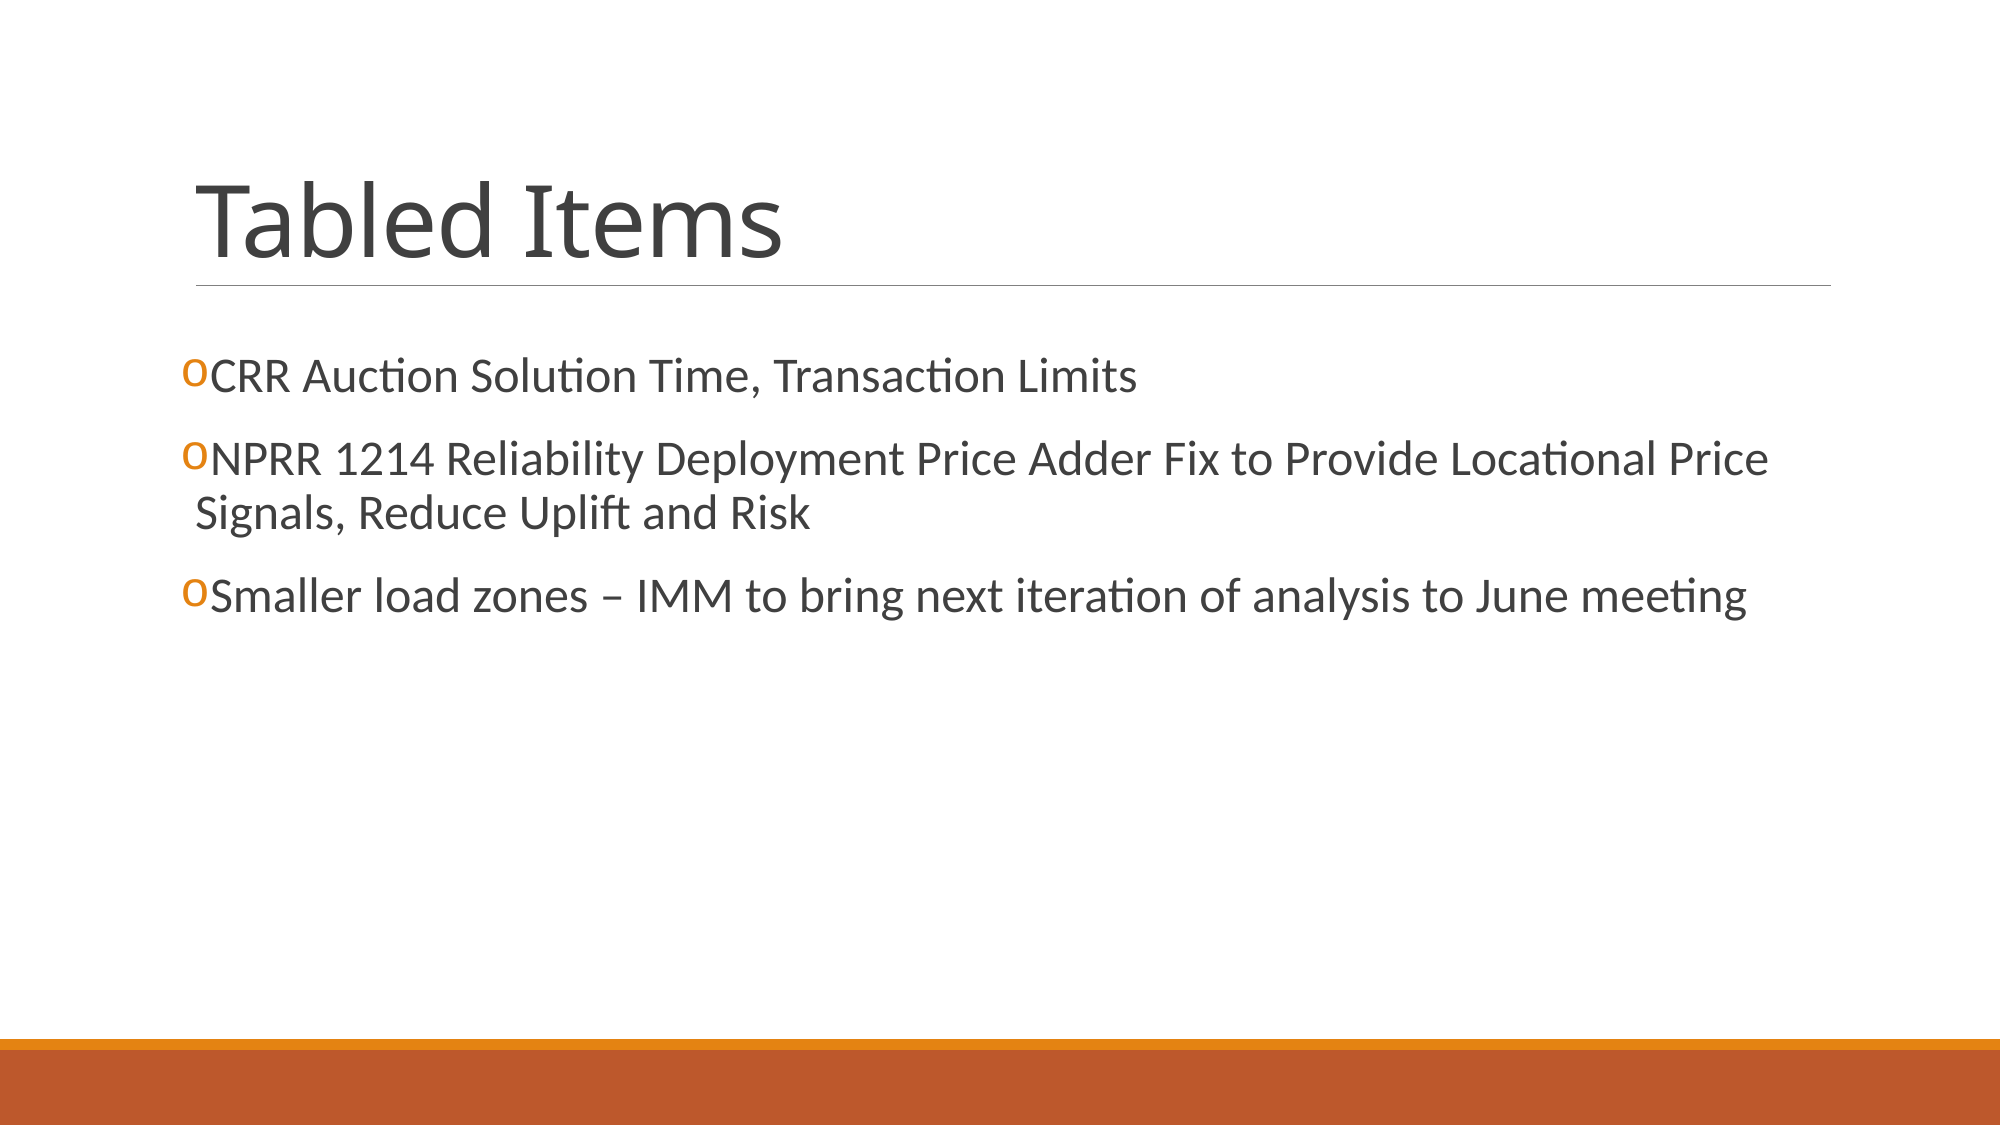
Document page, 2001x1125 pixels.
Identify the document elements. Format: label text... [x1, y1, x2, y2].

title Tabled Items [180, 47, 1830, 285]
list CRR Auction Solution Time, Transaction Limits NPRR 1214 Reliability Deployment Price Adder Fix to Provide Locational Price Signals, Reduce Uplift and Risk Smaller load zones – IMM to bring next iteration of analysis to June meeting [180, 341, 1779, 1002]
